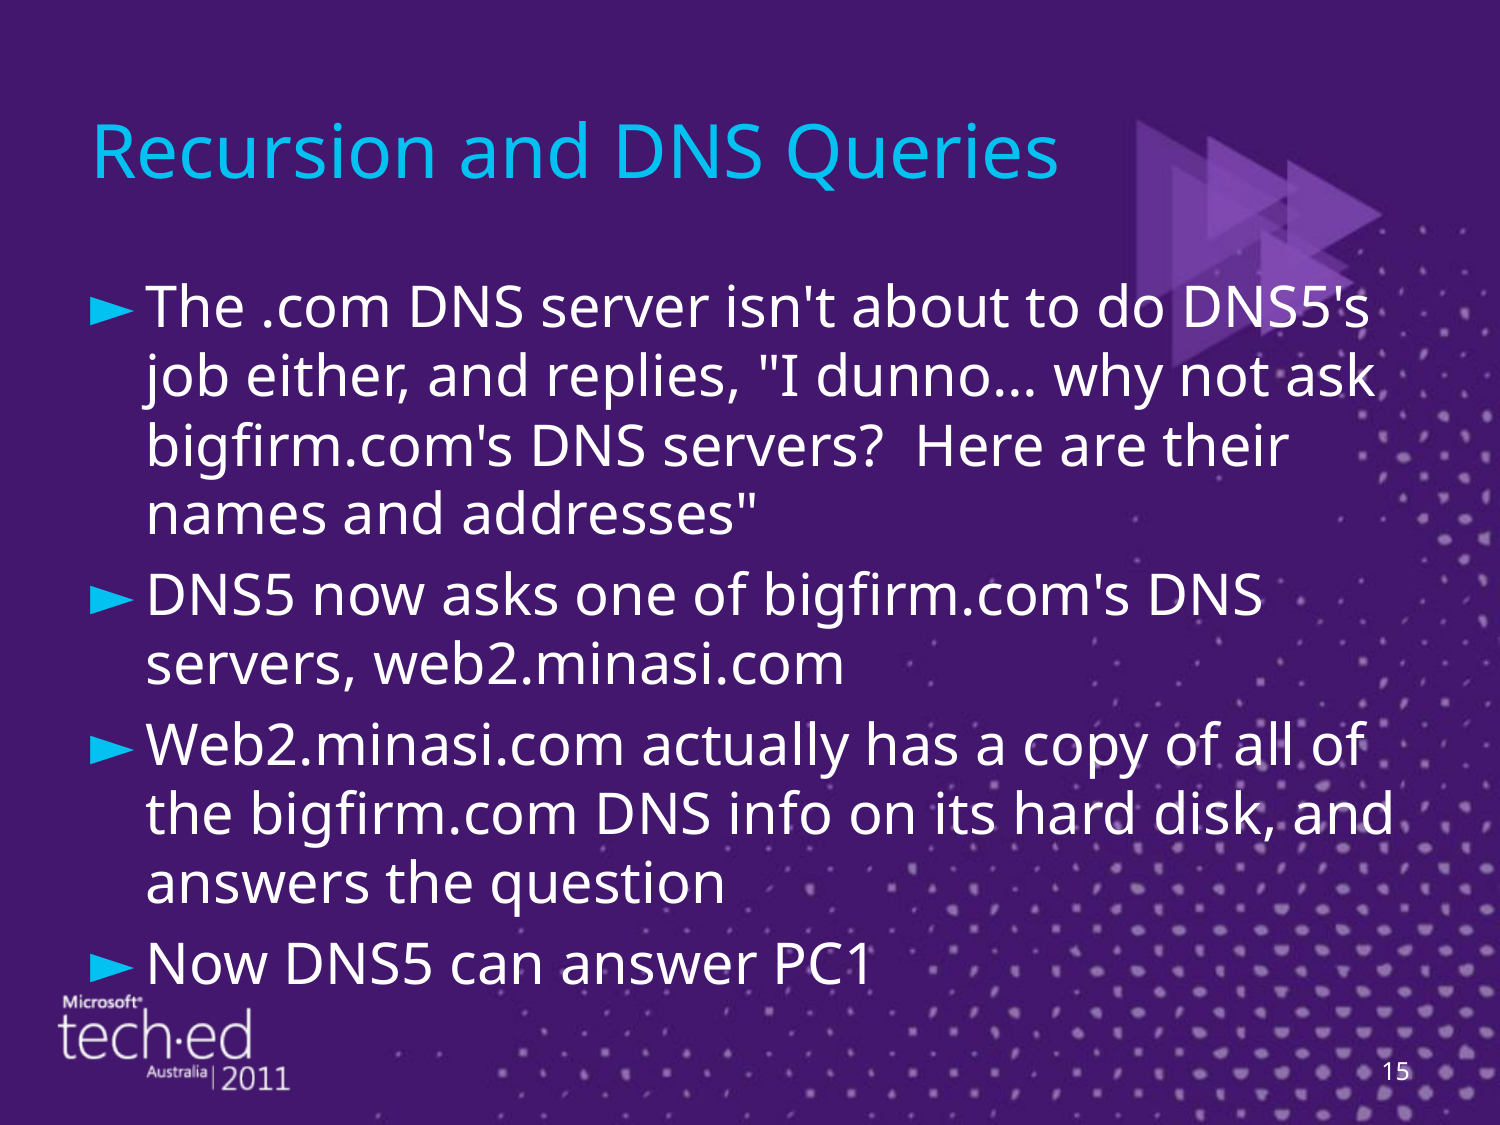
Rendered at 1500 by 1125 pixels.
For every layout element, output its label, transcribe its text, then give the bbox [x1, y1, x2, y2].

picture [0, 0, 1500, 1125]
title Recursion and DNS Queries [75, 54, 1425, 243]
list The .com DNS server isn't about to do DNS5's job either, and replies, "I dunno… why not ask bigfirm.com's DNS servers? Here are their names and addresses" DNS5 now asks one of bigfirm.com's DNS servers, web2.minasi.com Web2.minasi.com actually has a copy of all of the bigfirm.com DNS info on its hard disk, and answers the question Now DNS5 can answer PC1 [75, 262, 1425, 1005]
slide_number 15 [1074, 1042, 1425, 1103]
